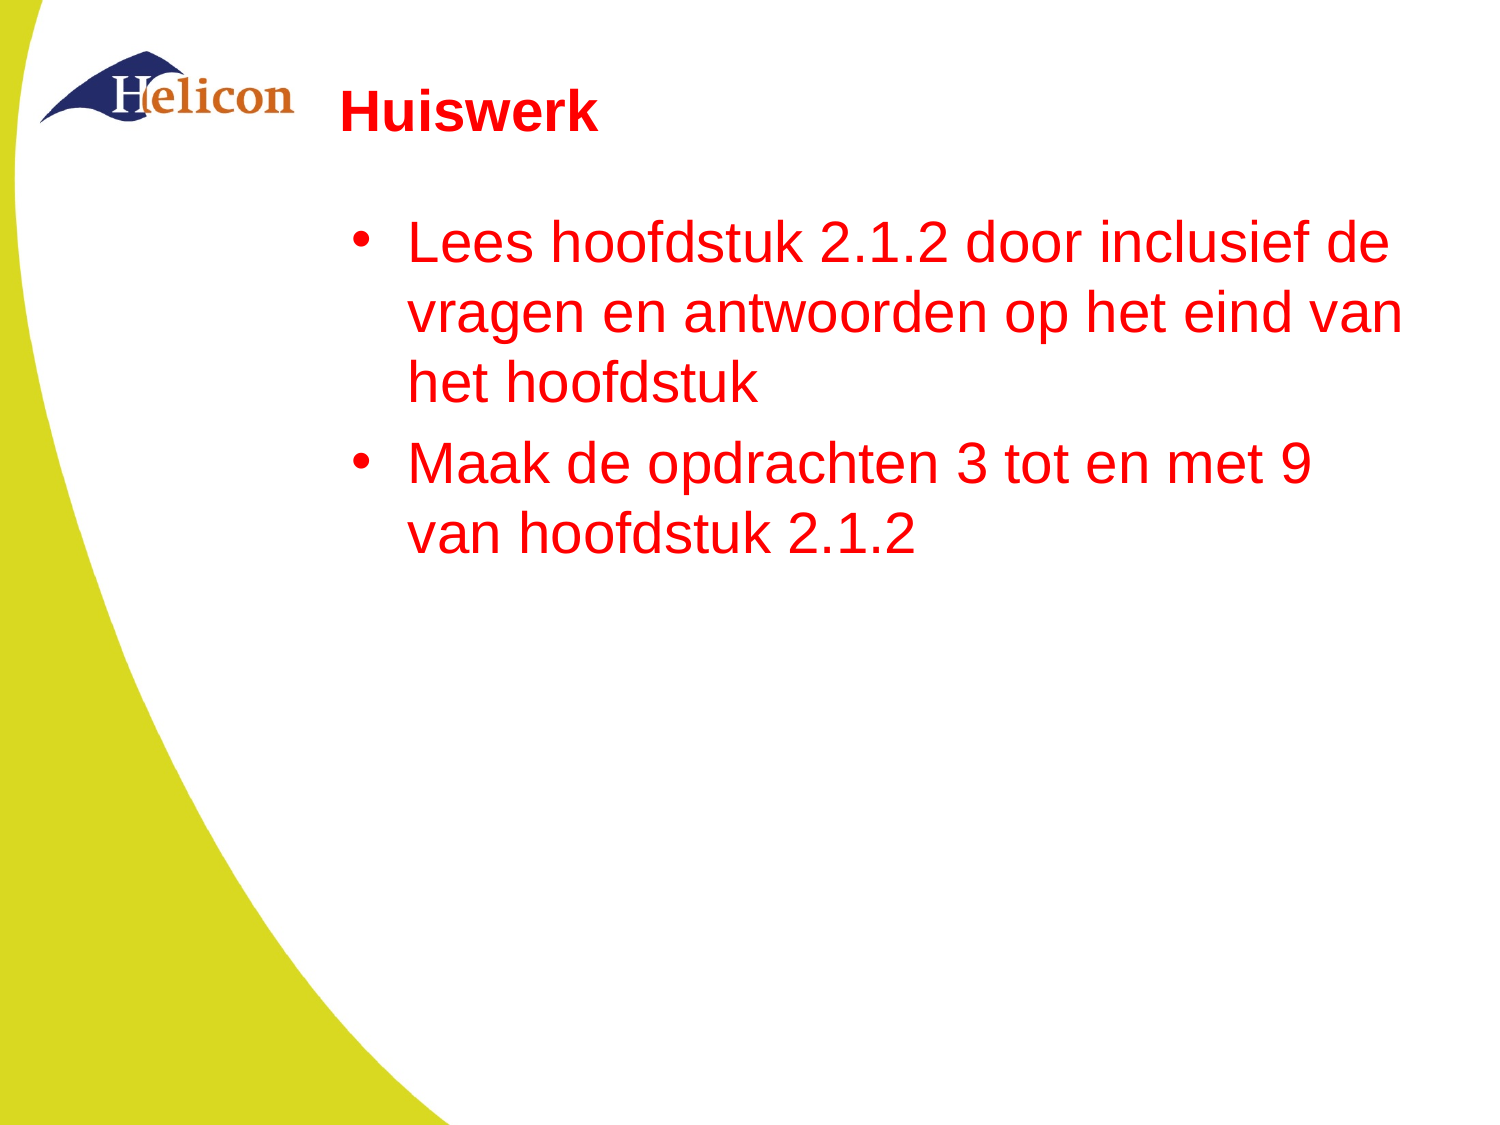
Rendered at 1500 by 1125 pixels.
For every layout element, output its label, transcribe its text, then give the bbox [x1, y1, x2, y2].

picture [0, 0, 1500, 1125]
list Lees hoofdstuk 2.1.2 door inclusief de vragen en antwoorden op het eind van het hoofdstuk Maak de opdrachten 3 tot en met 9 van hoofdstuk 2.1.2 [336, 196, 1425, 1005]
title Huiswerk [324, 54, 1415, 161]
